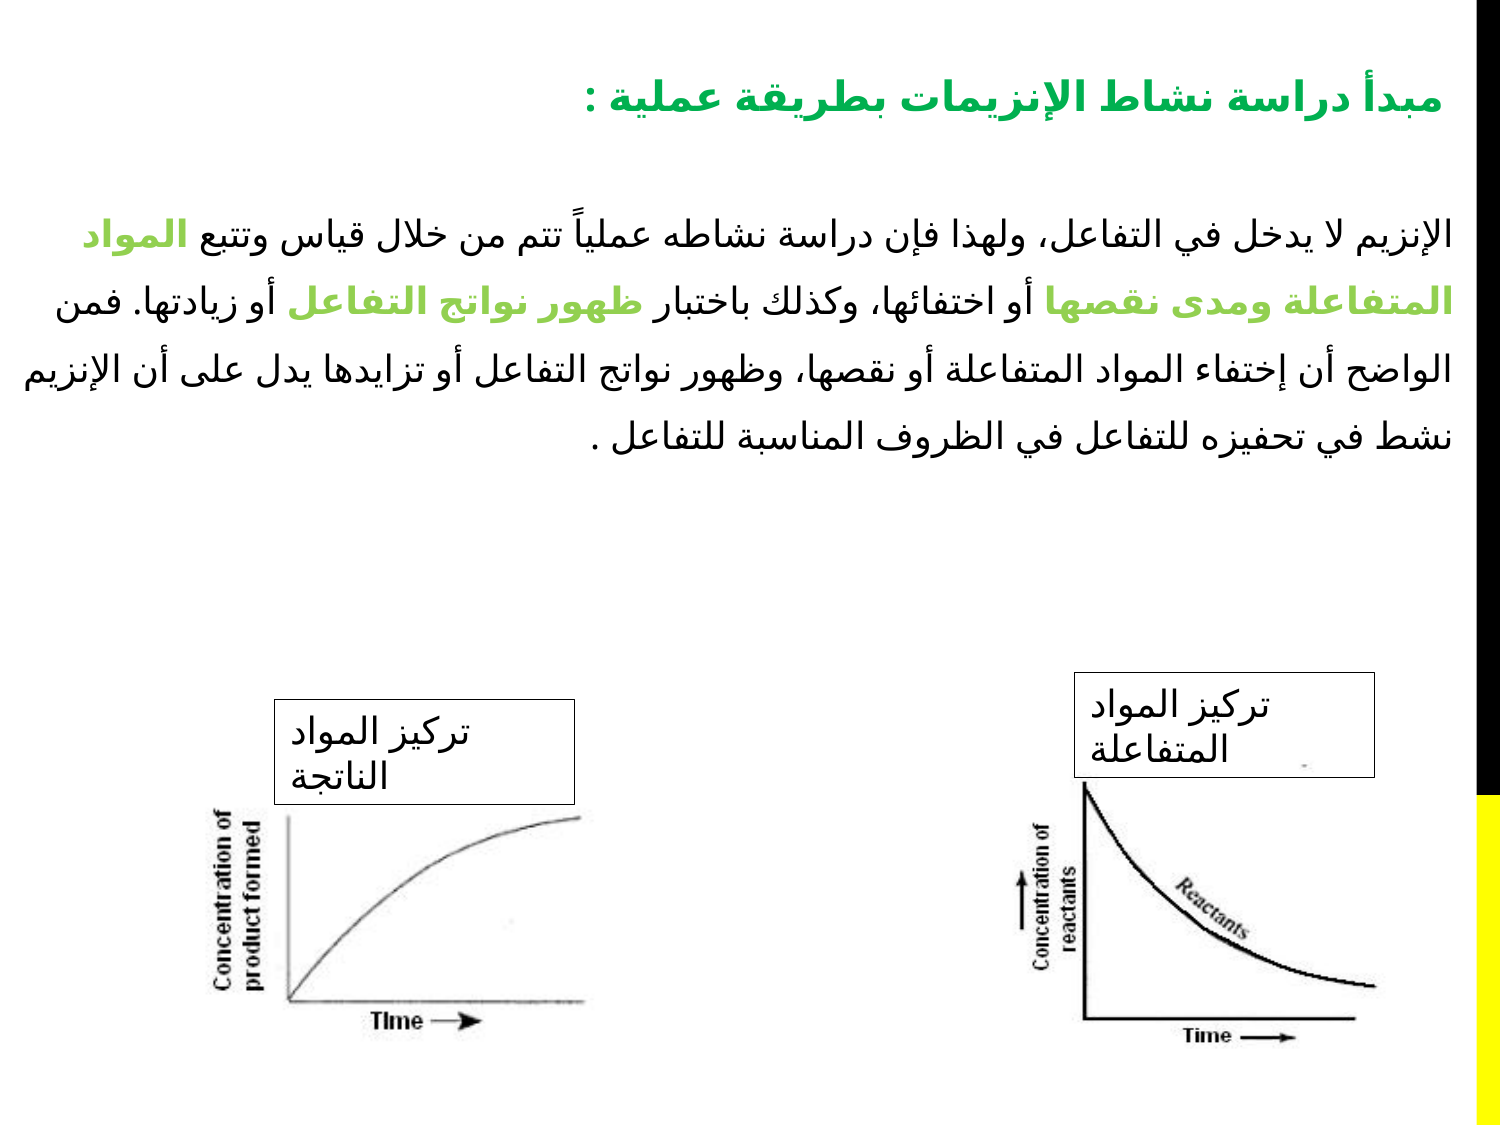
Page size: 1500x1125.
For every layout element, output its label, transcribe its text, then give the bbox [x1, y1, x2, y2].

picture [999, 760, 1401, 1074]
text_box تركيز المواد المتفاعلة [1074, 672, 1375, 755]
text_box تركيز المواد الناتجة [274, 699, 575, 756]
picture [174, 761, 629, 1087]
text_box مبدأ دراسة نشاط الإنزيمات بطريقة عملية : الإنزيم لا يدخل في التفاعل، ولهذا فإن دراسة نشاطه عملياً تتم من خلال قياس وتتبع المواد المتفاعلة ومدى نقصها أو اختفائها، وكذلك باختبار ظهور نواتج التفاعل أو زيادتها. فمن الواضح أن إختفاء المواد المتفاعلة أو نقصها، وظهور نواتج التفاعل أو تزايدها يدل على أن الإنزيم نشط في تحفيزه للتفاعل في الظروف المناسبة للتفاعل . [0, 37, 1470, 465]
